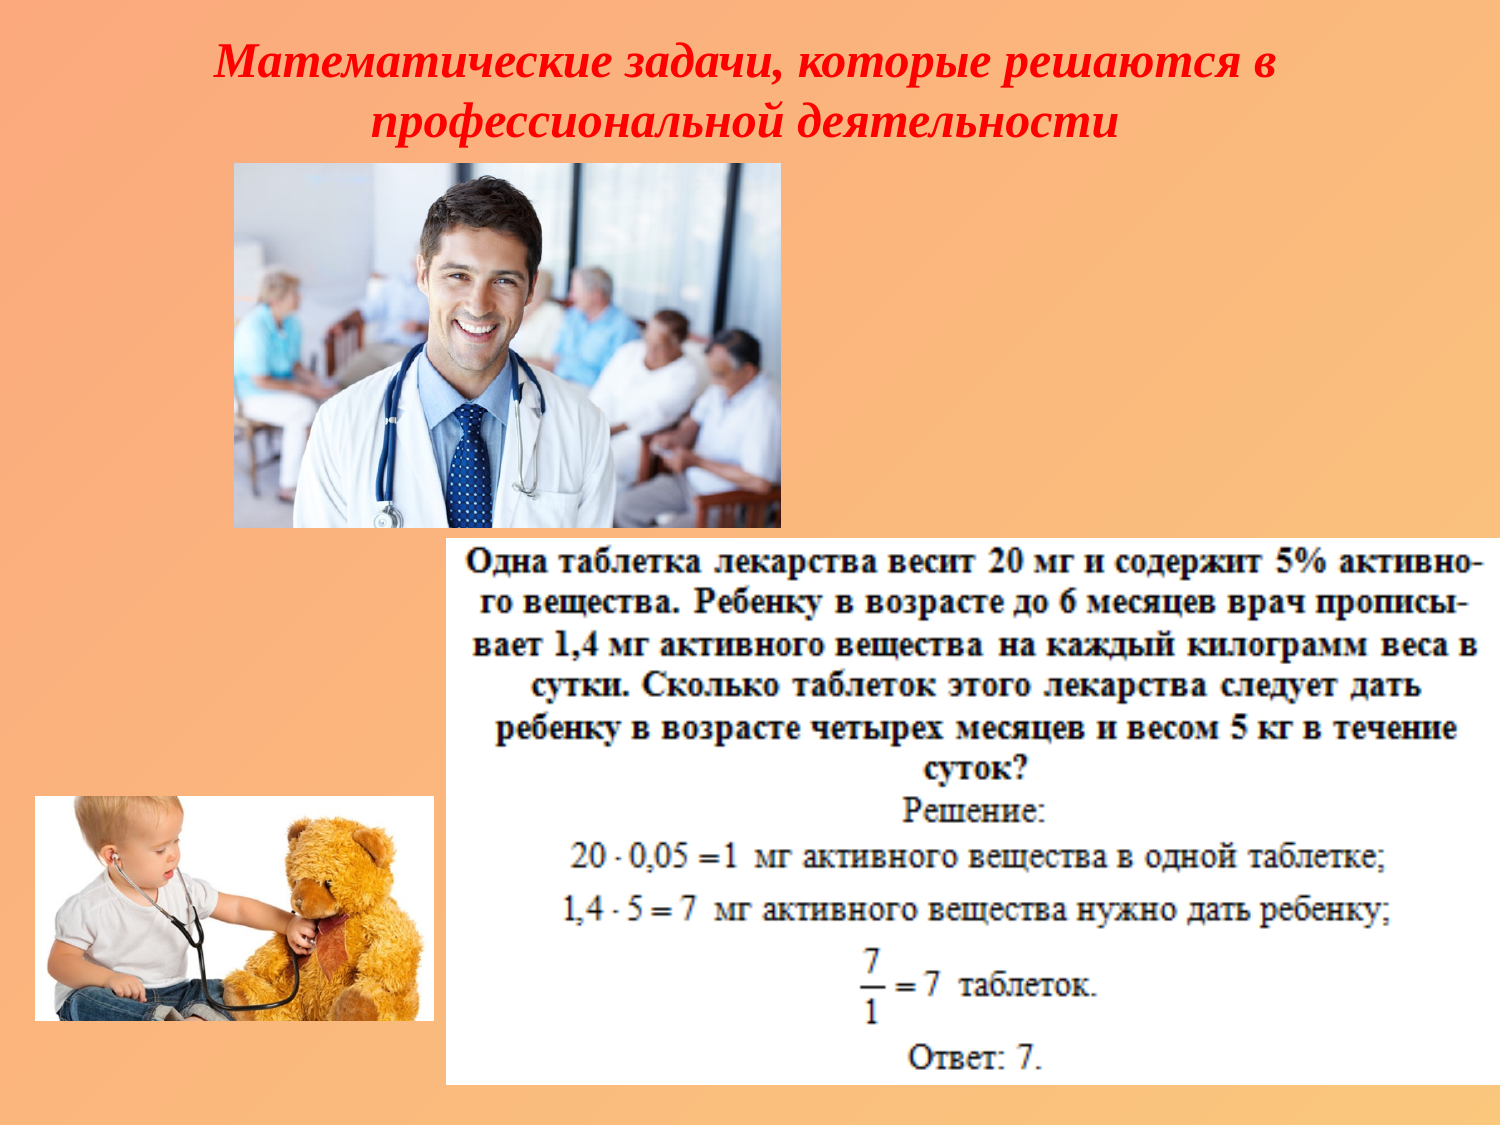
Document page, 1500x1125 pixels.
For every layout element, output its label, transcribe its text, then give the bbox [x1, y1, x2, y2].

title Математические задачи, которые решаются в профессиональной деятельности [70, 0, 1421, 176]
picture [234, 163, 782, 528]
picture [34, 796, 434, 1022]
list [446, 538, 1500, 1085]
